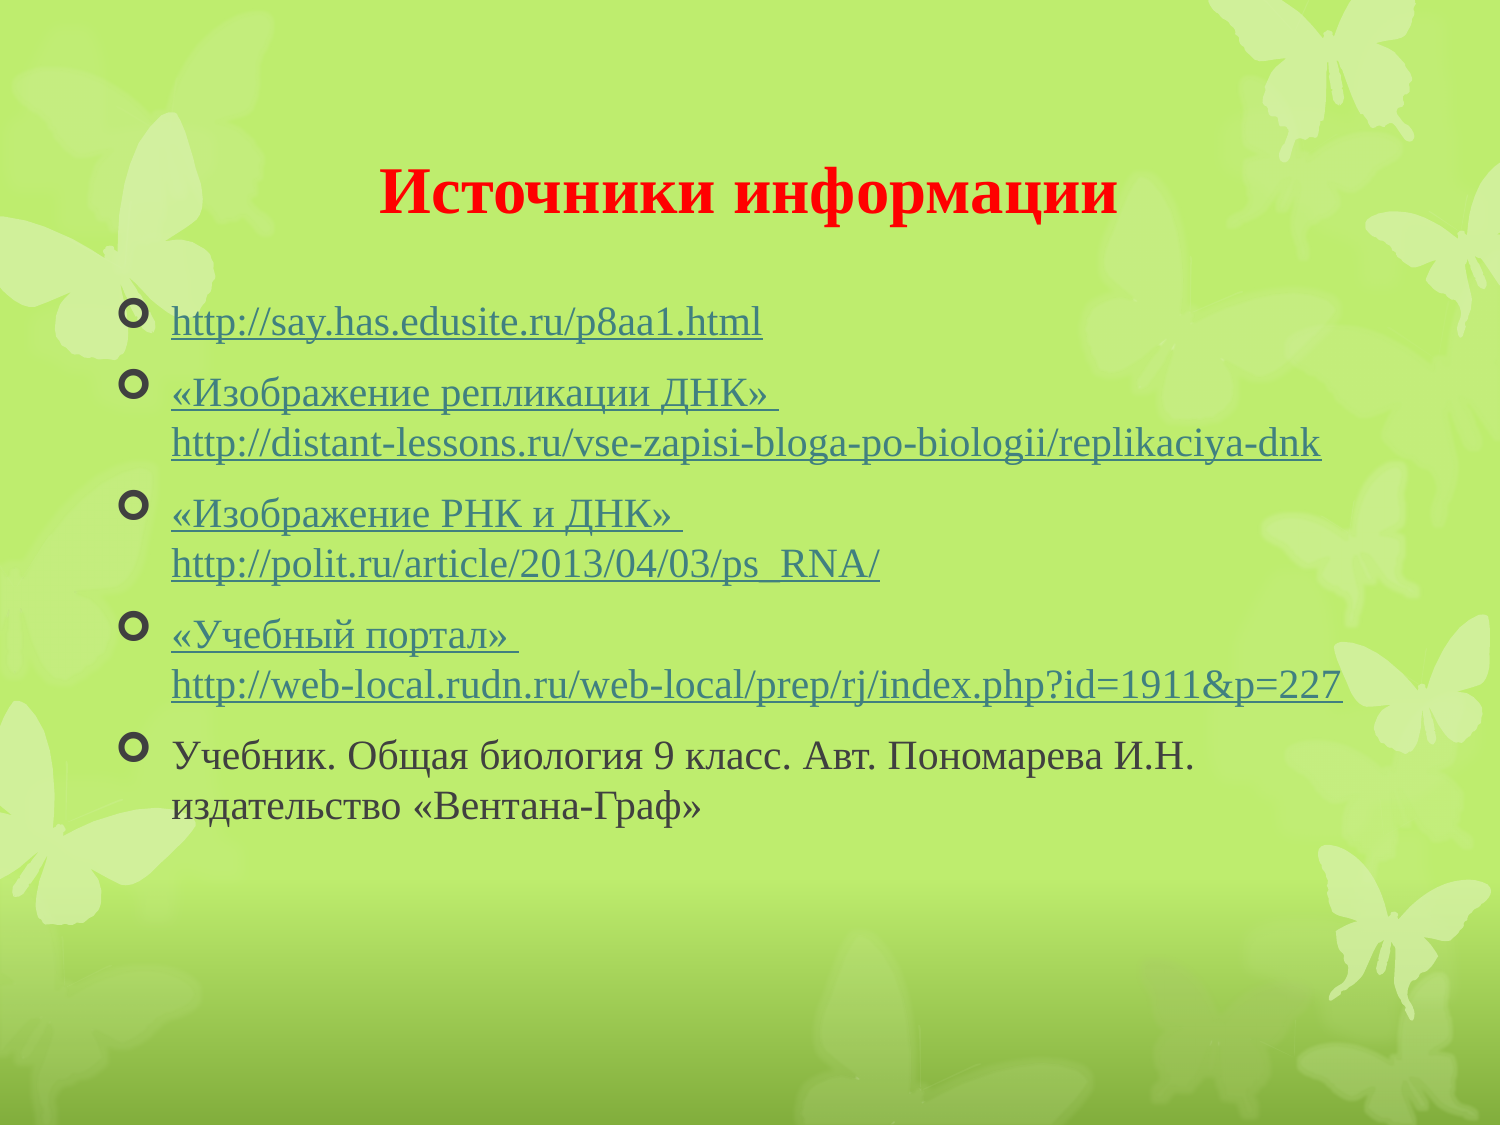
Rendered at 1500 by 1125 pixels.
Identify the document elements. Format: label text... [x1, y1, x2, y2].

title Источники информации [165, 110, 1335, 263]
list http://say.has.edusite.ru/p8aa1.html «Изображение репликации ДНК» http://distant-lessons.ru/vse-zapisi-bloga-po-biologii/replikaciya-dnk «Изображение РНК и ДНК» http://polit.ru/article/2013/04/03/ps_RNA/ «Учебный портал» http://web-local.rudn.ru/web-local/prep/rj/index.php?id=1911&p=227 Учебник. Общая биология 9 класс. Авт. Пономарева И.Н. издательство «Вентана-Граф» [100, 296, 1377, 962]
